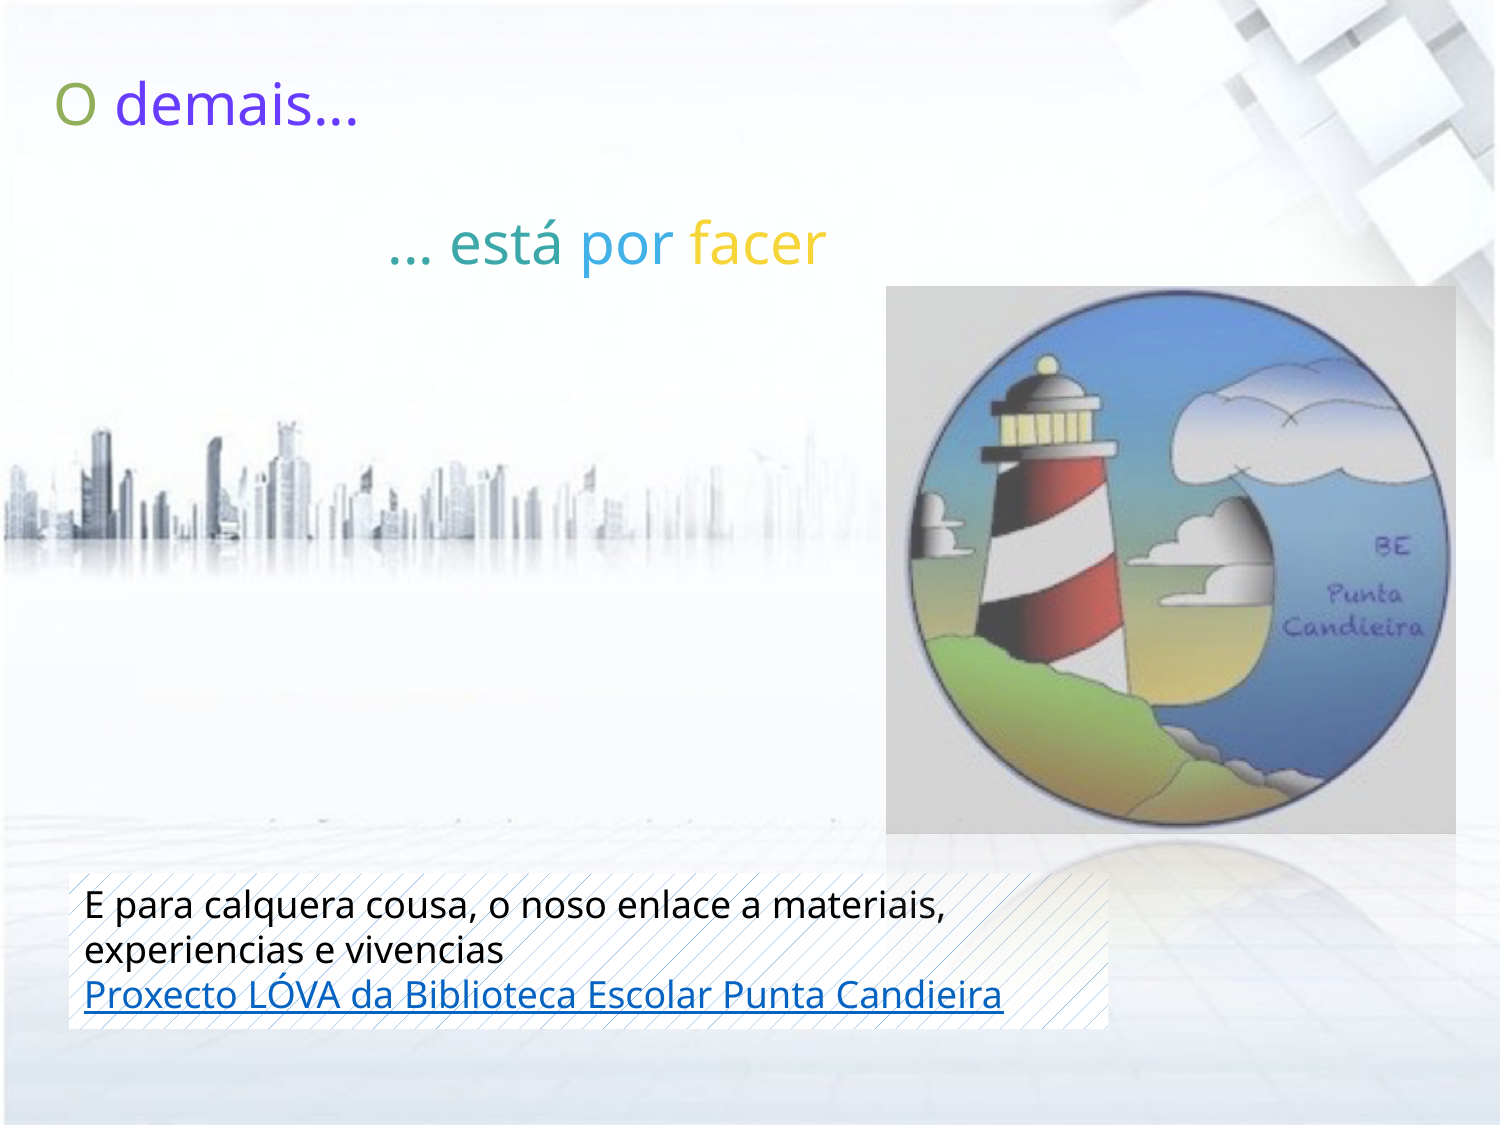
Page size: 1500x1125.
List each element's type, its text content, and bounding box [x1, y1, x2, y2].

picture [0, 0, 1500, 1125]
text_box E para calquera cousa, o noso enlace a materiais, experiencias e vivencias Proxecto LÓVA da Biblioteca Escolar Punta Candieira [69, 873, 1109, 1030]
text_box O demais... ... está por facer [39, 59, 842, 284]
